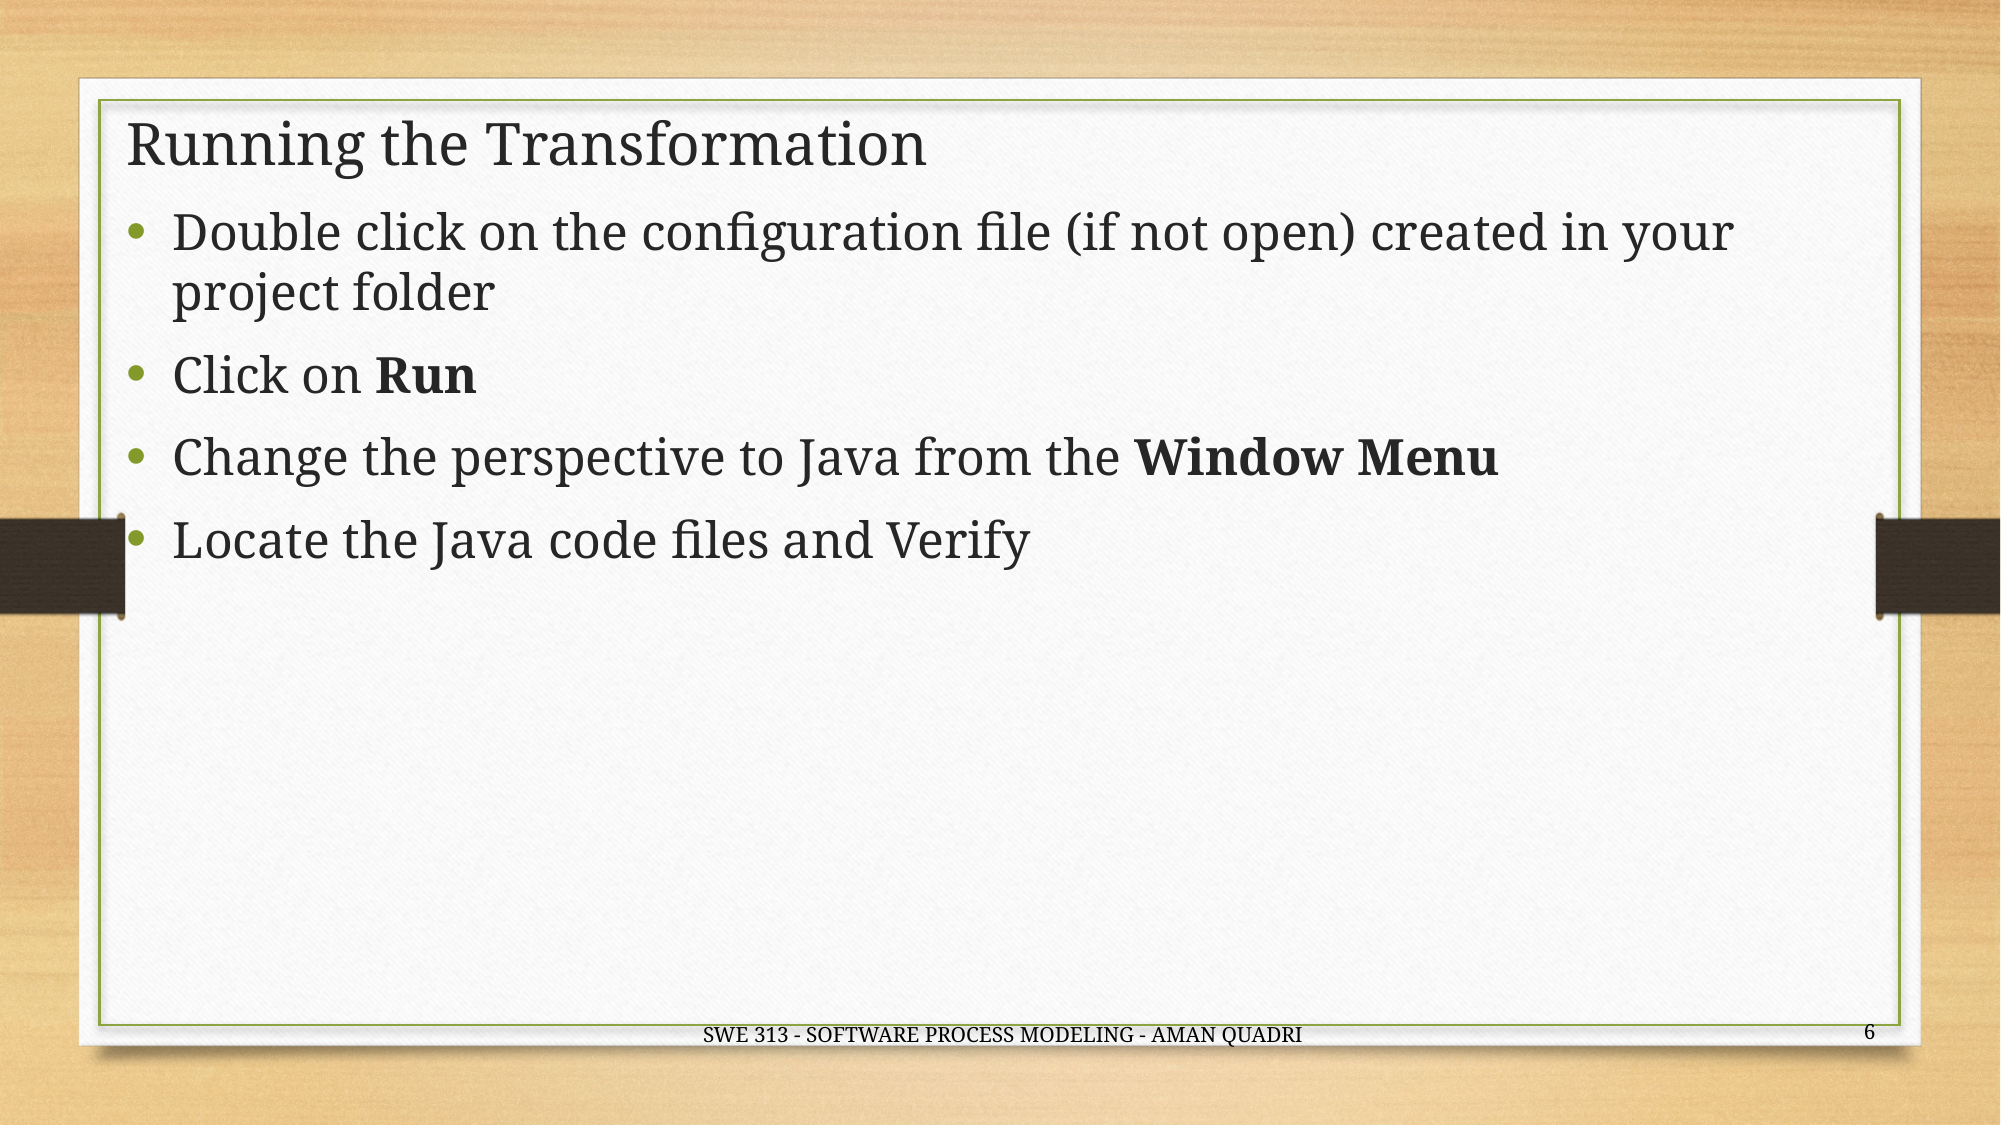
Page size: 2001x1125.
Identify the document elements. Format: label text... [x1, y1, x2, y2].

footer SWE 313 - SOFTWARE PROCESS MODELING - AMAN QUADRI [403, 1020, 1602, 1049]
picture [0, 0, 2001, 1125]
title Running the Transformation [110, 99, 1895, 185]
slide_number 6 [1801, 1010, 1891, 1056]
list Double click on the configuration file (if not open) created in your project folder Click on Run Change the perspective to Java from the Window Menu Locate the Java code files and Verify [110, 193, 1895, 1012]
